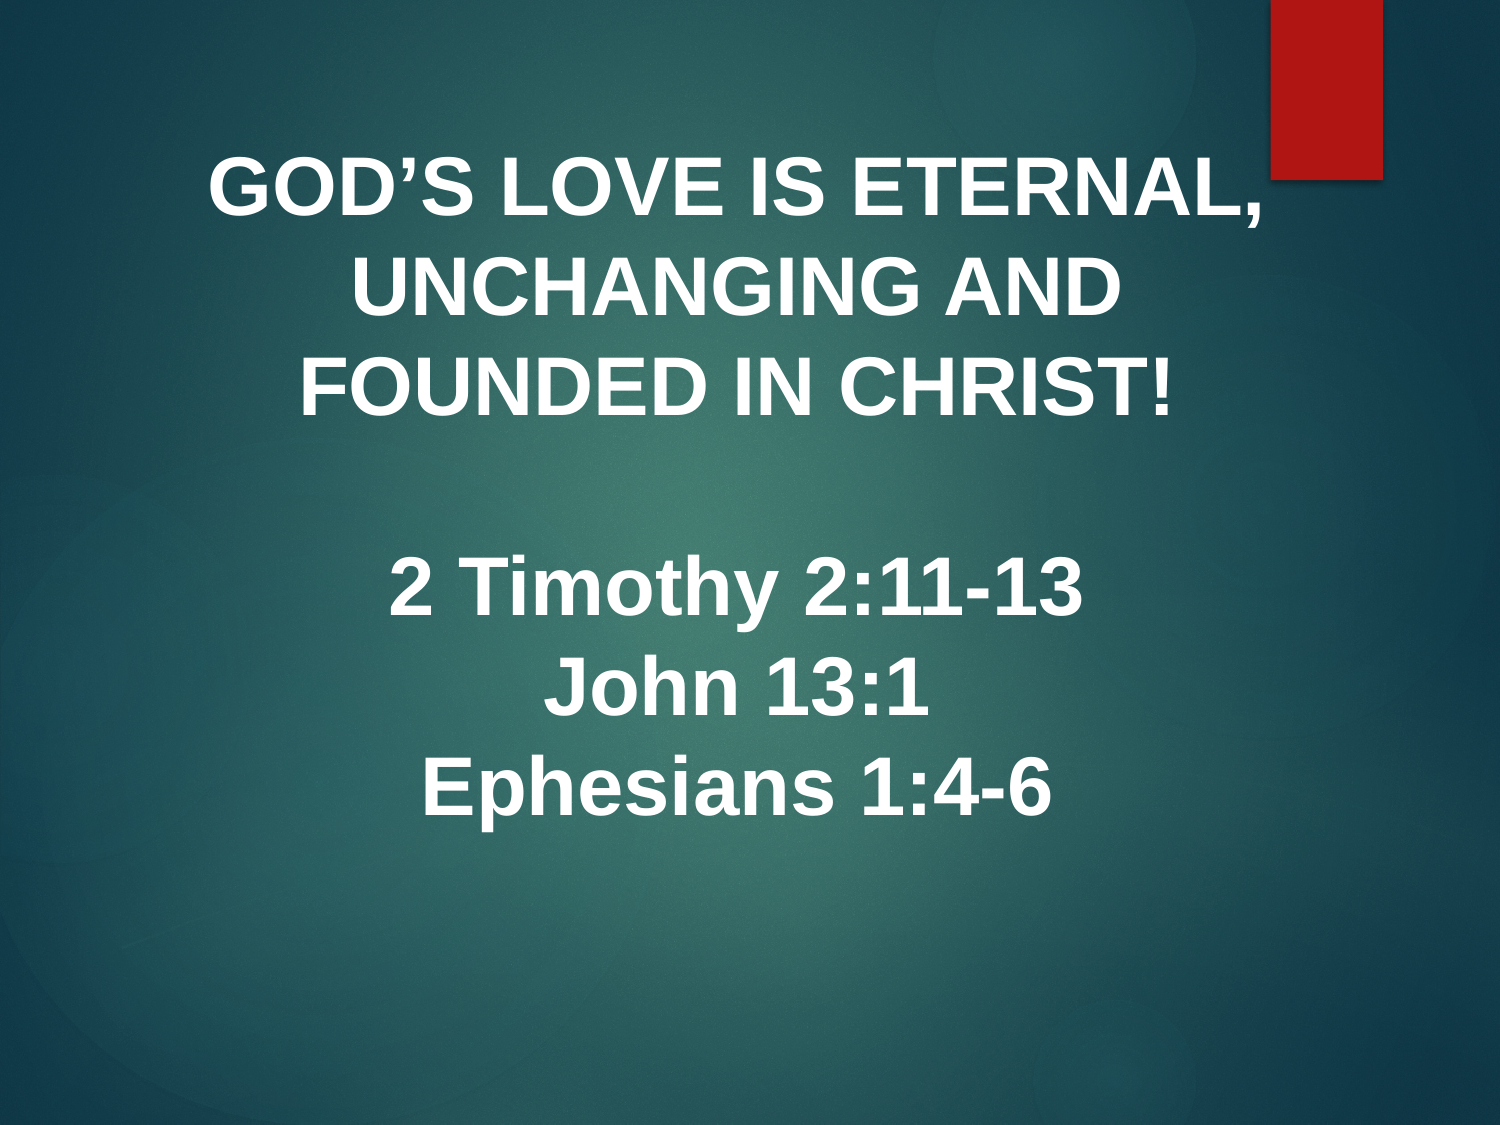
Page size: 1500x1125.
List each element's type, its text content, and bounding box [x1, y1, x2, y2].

text_box GOD’S LOVE IS ETERNAL, UNCHANGING AND FOUNDED IN CHRIST! 2 Timothy 2:11-13 John 13:1 Ephesians 1:4-6 [170, 124, 1305, 840]
